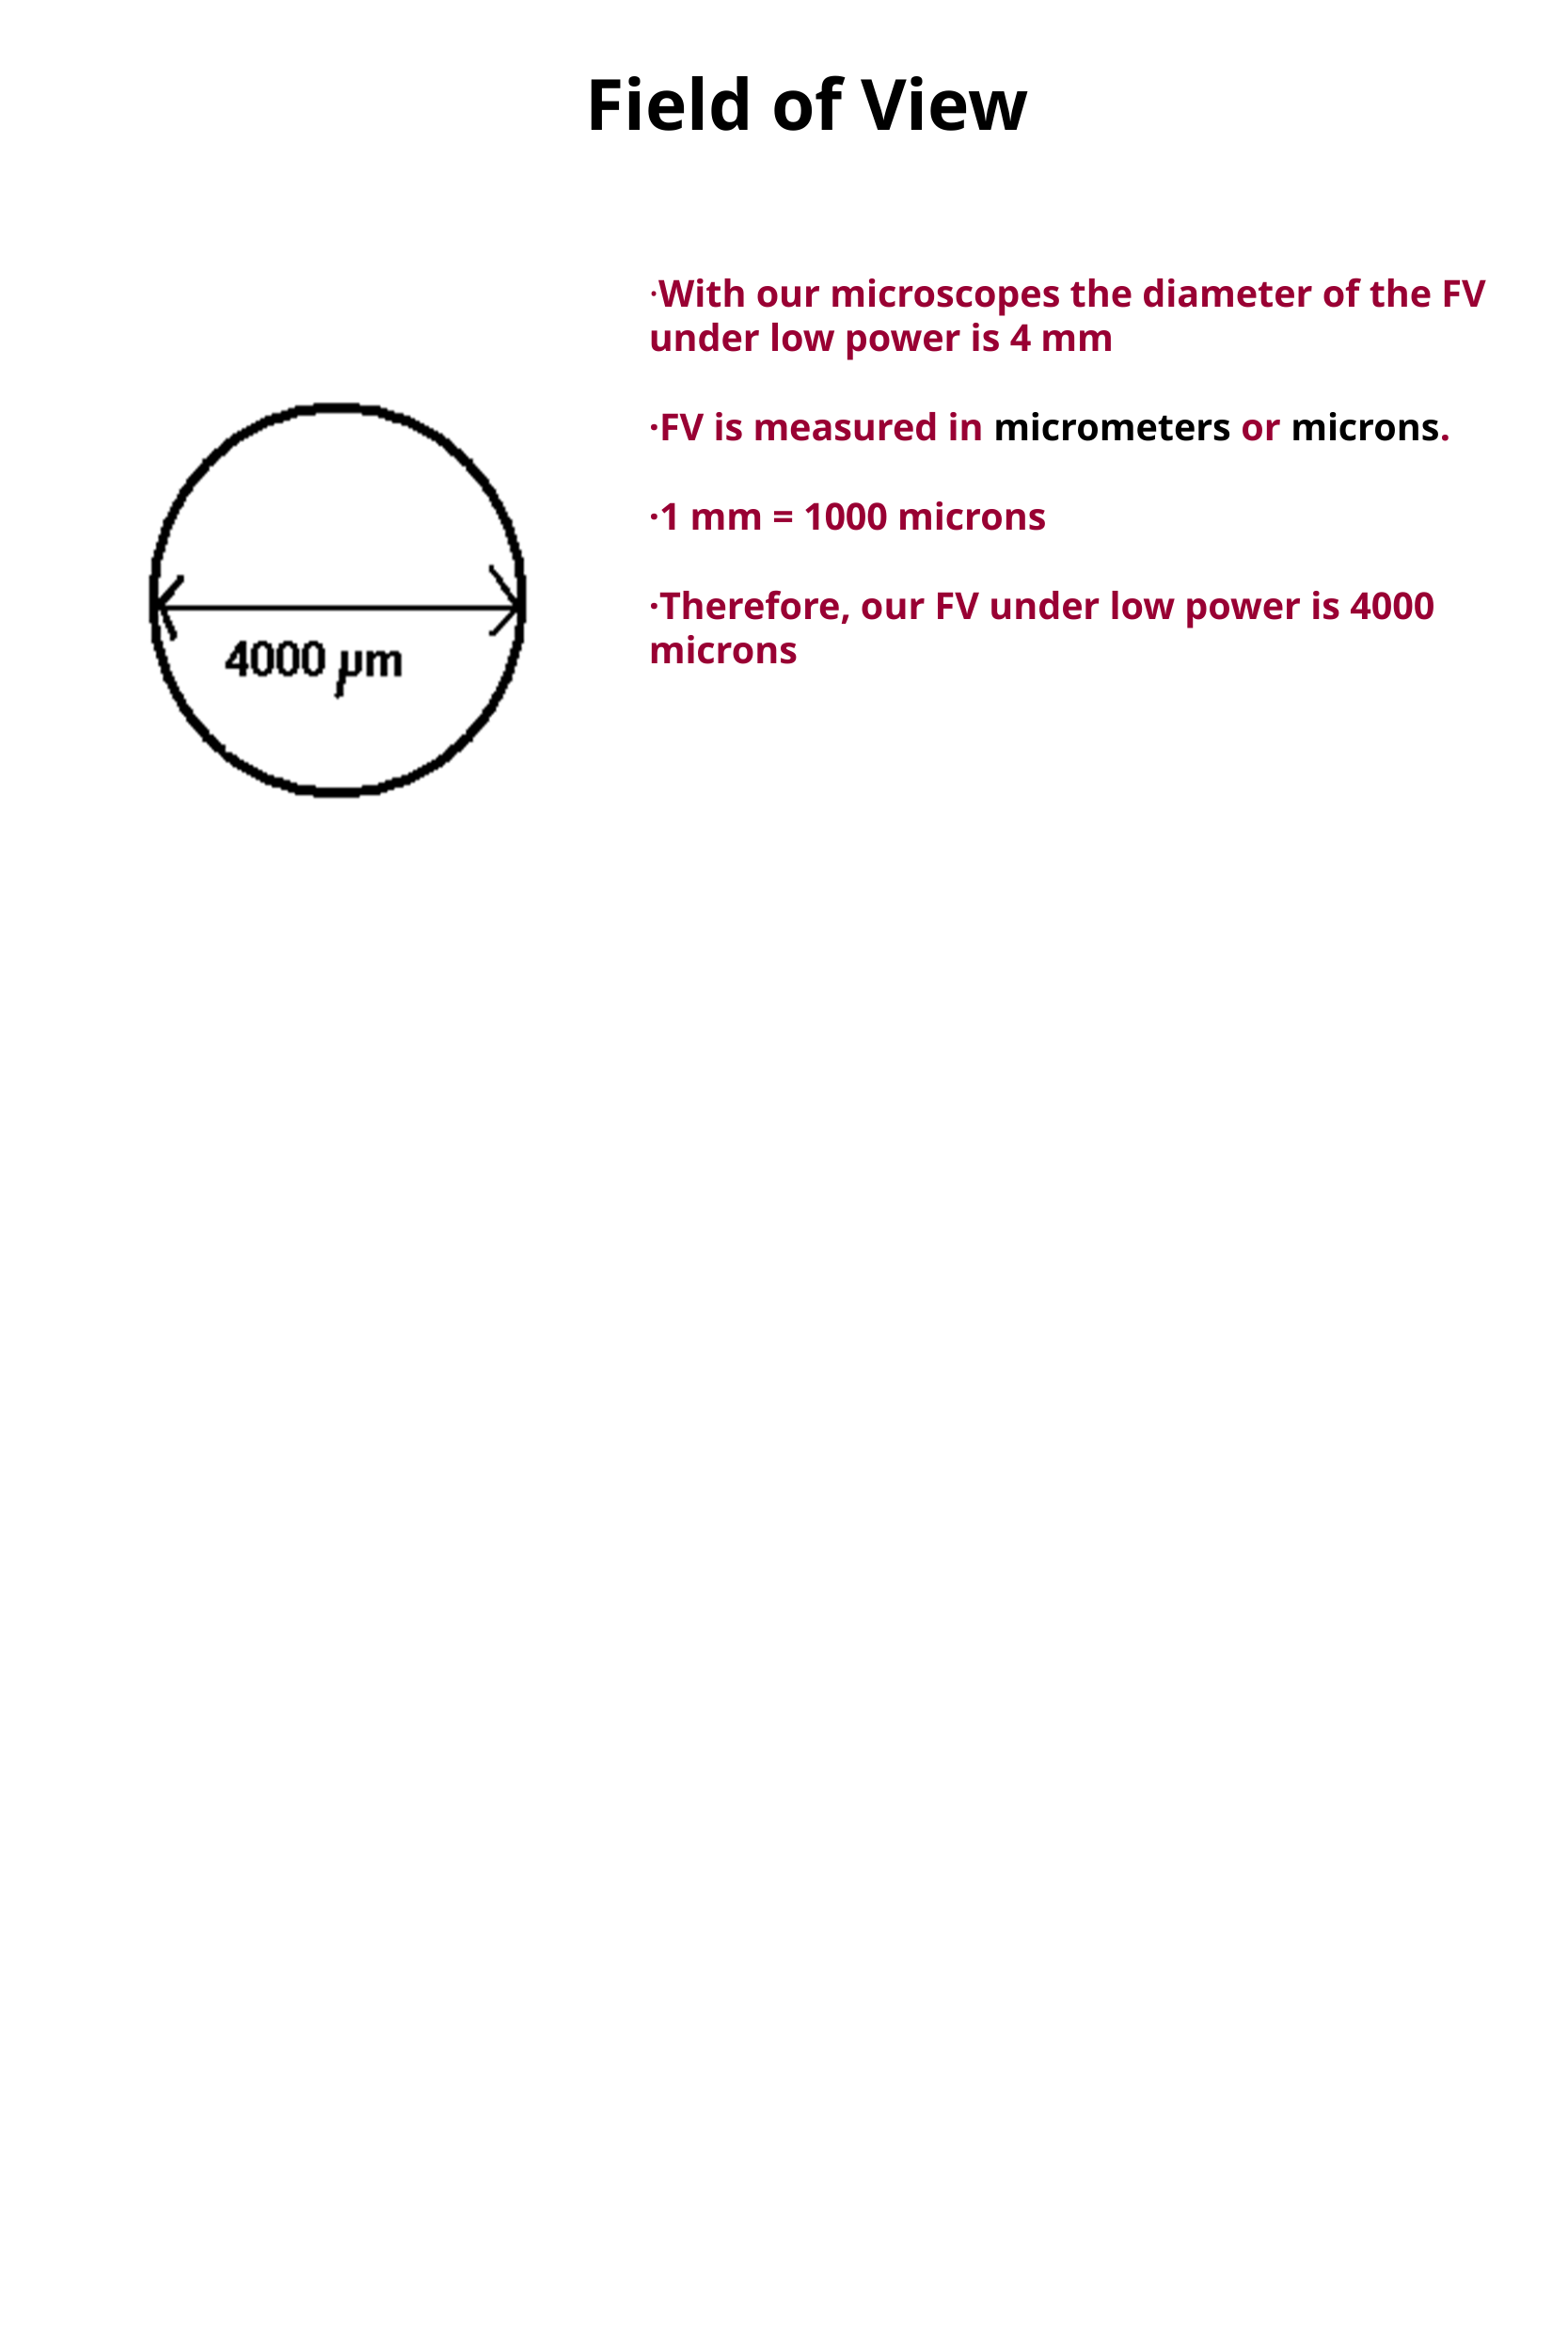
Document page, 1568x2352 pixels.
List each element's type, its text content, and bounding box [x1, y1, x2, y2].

picture [15, 178, 635, 985]
text_box Field of View [107, 53, 1507, 151]
text_box ·With our microscopes the diameter of the FV under low power is 4 mm ·FV is measured in micrometers or microns. ·1 mm = 1000 microns ·Therefore, our FV under low power is 4000 microns [639, 262, 1544, 679]
